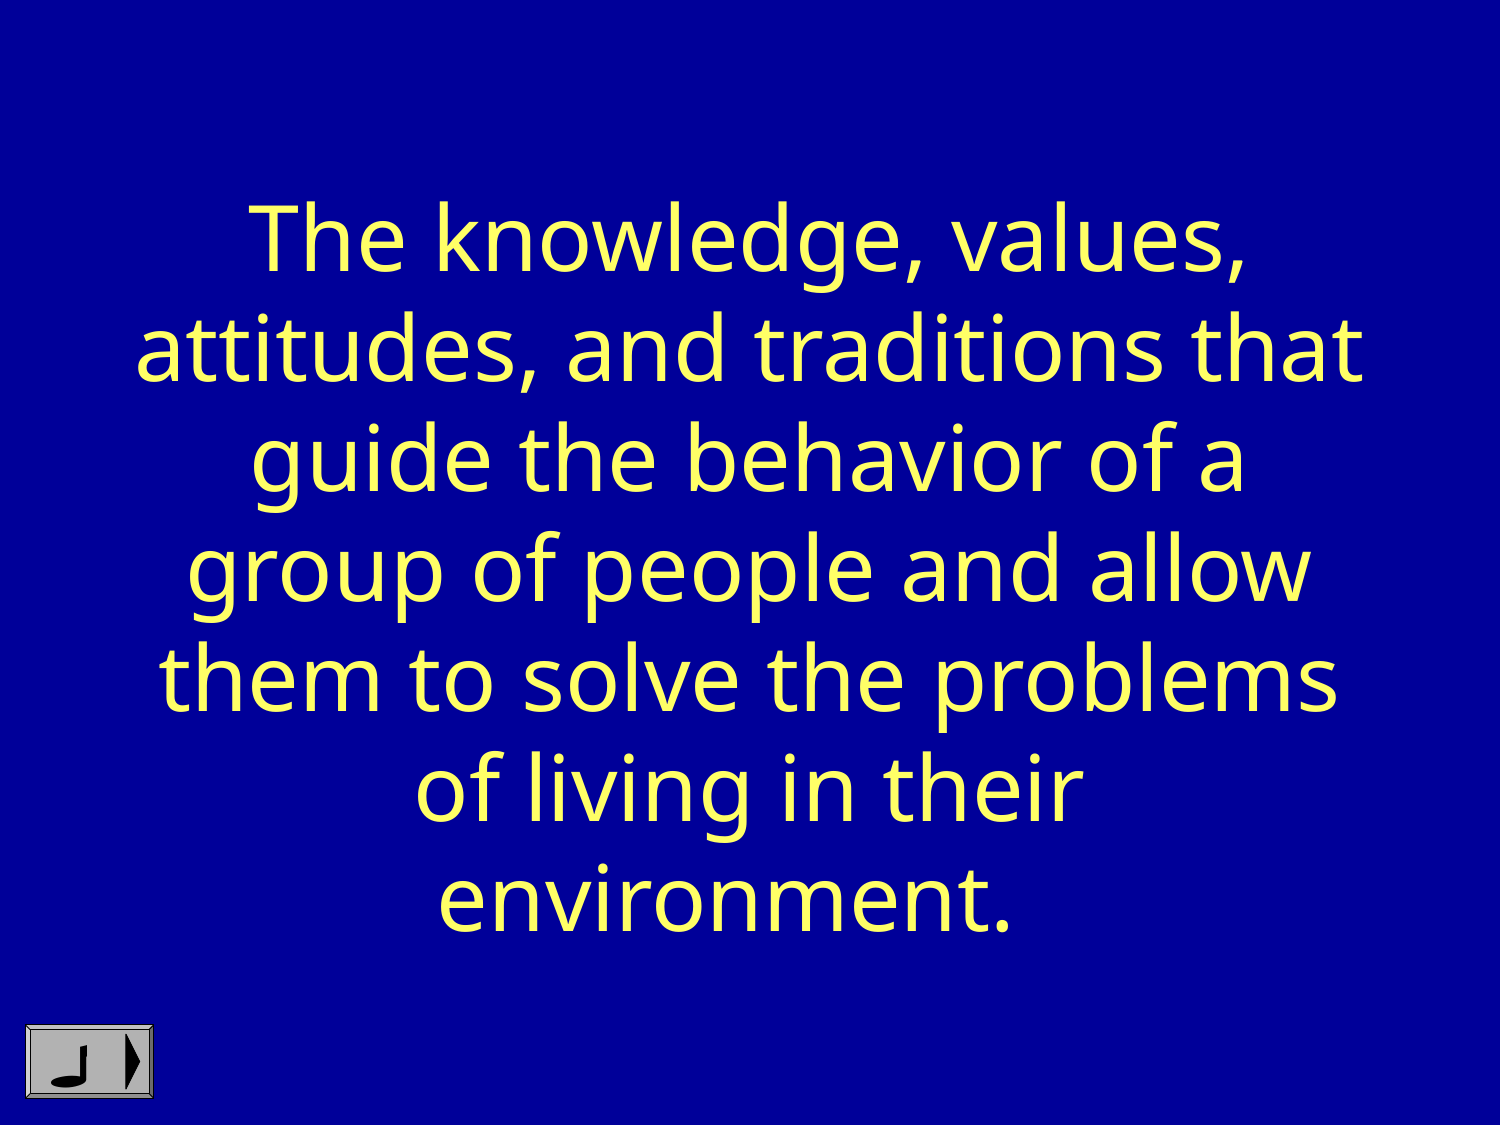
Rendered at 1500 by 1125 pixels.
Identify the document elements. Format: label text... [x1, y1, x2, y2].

picture [24, 1024, 156, 1101]
title The knowledge, values, attitudes, and traditions that guide the behavior of a group of people and allow them to solve the problems of living in their environment. [112, 99, 1388, 1031]
